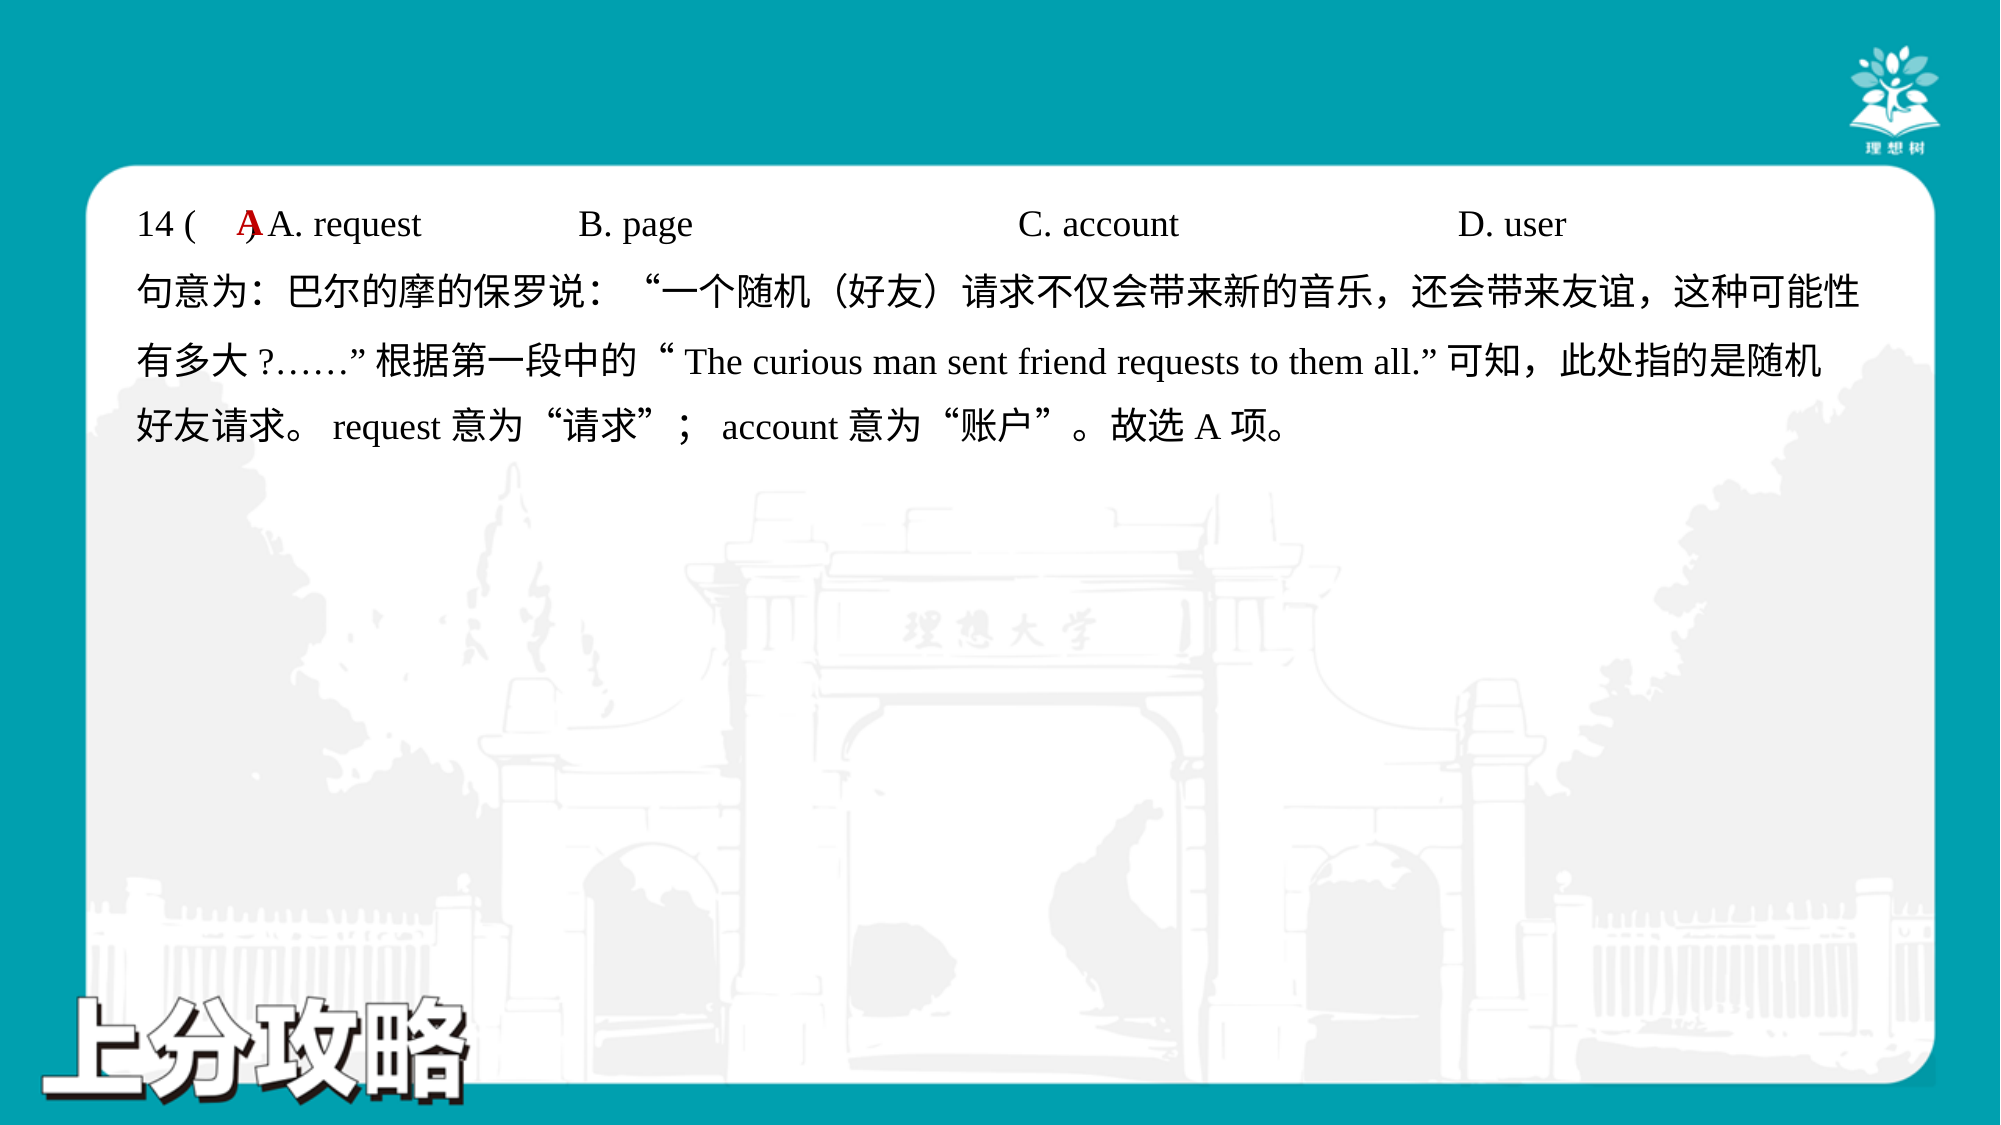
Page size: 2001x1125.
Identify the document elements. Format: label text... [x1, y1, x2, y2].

text_box A [222, 176, 278, 236]
text_box 14 ( ) A. request B. page C. account D. user [136, 176, 1865, 237]
picture [0, 0, 2000, 1125]
text_box 句意为：巴尔的摩的保罗说：“一个随机（好友）请求不仅会带来新的音乐，还会带来友谊，这种可能性 有多大?……”根据第一段中的“The curious man sent friend requests to them all.”可知，此处指的是随机 好友请求。request意为“请求”；account意为“账户”。故选A项。 [136, 244, 1865, 441]
